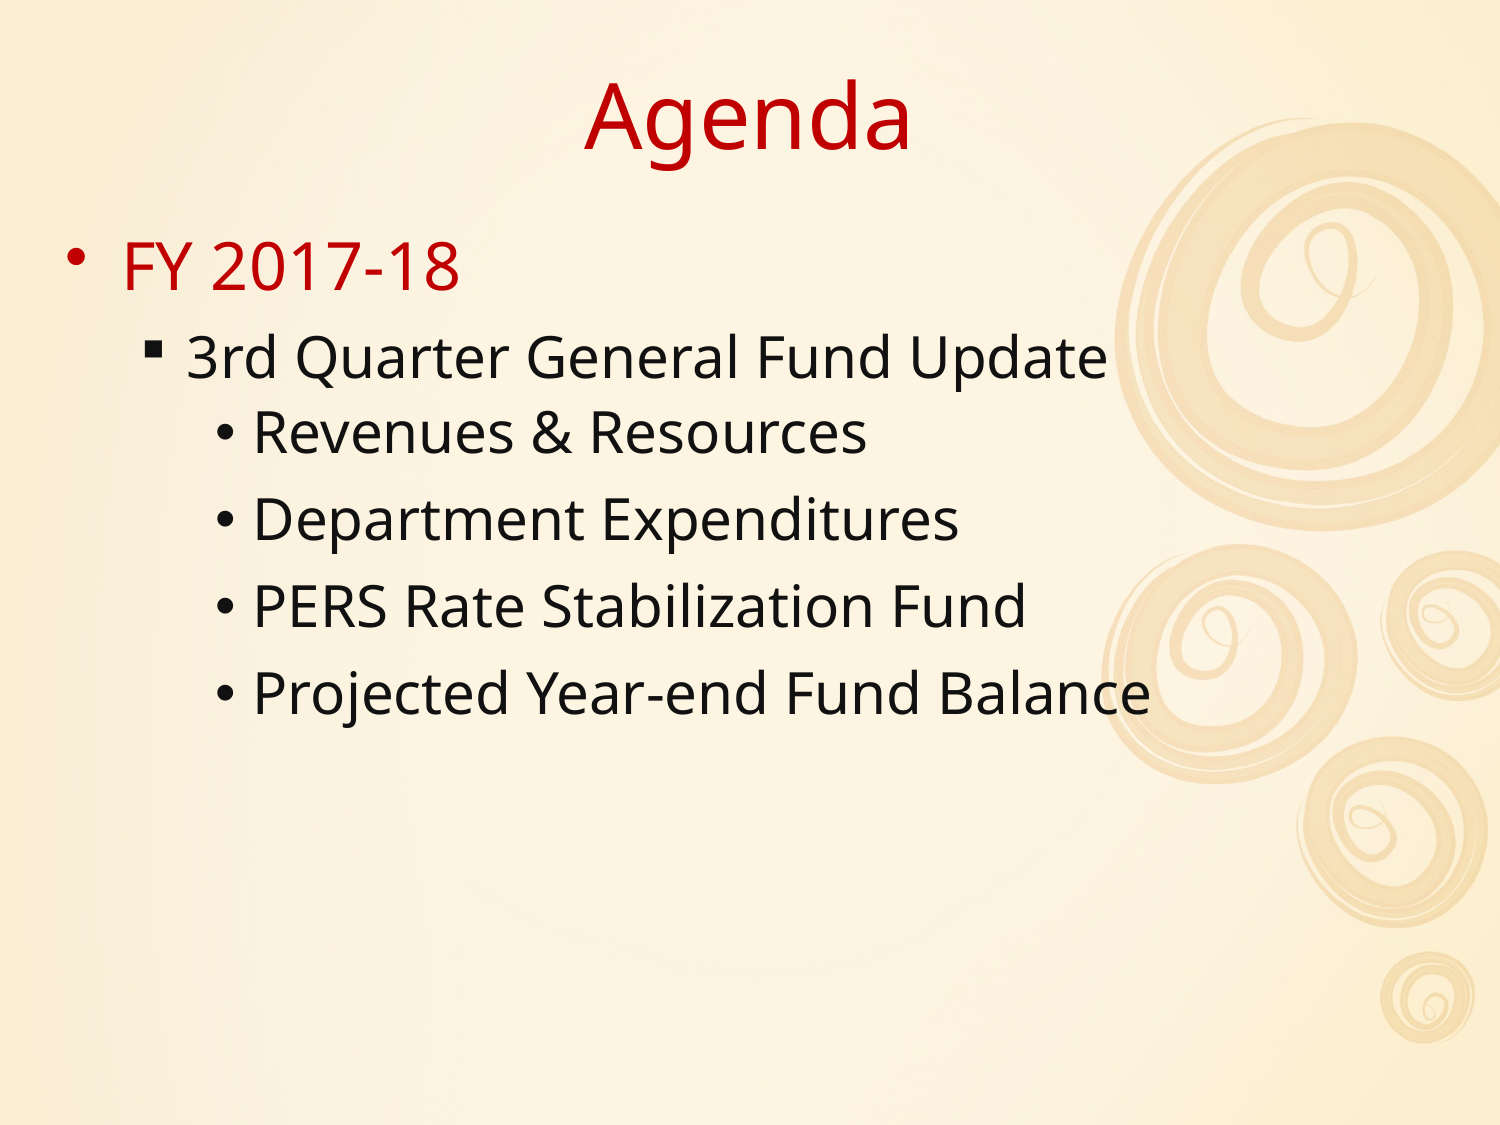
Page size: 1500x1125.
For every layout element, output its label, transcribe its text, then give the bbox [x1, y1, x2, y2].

title Agenda [75, 62, 1425, 163]
list FY 2017-18 3rd Quarter General Fund Update Revenues & Resources Department Expenditures PERS Rate Stabilization Fund Projected Year-end Fund Balance [50, 224, 1463, 1125]
picture [0, 0, 1500, 1125]
